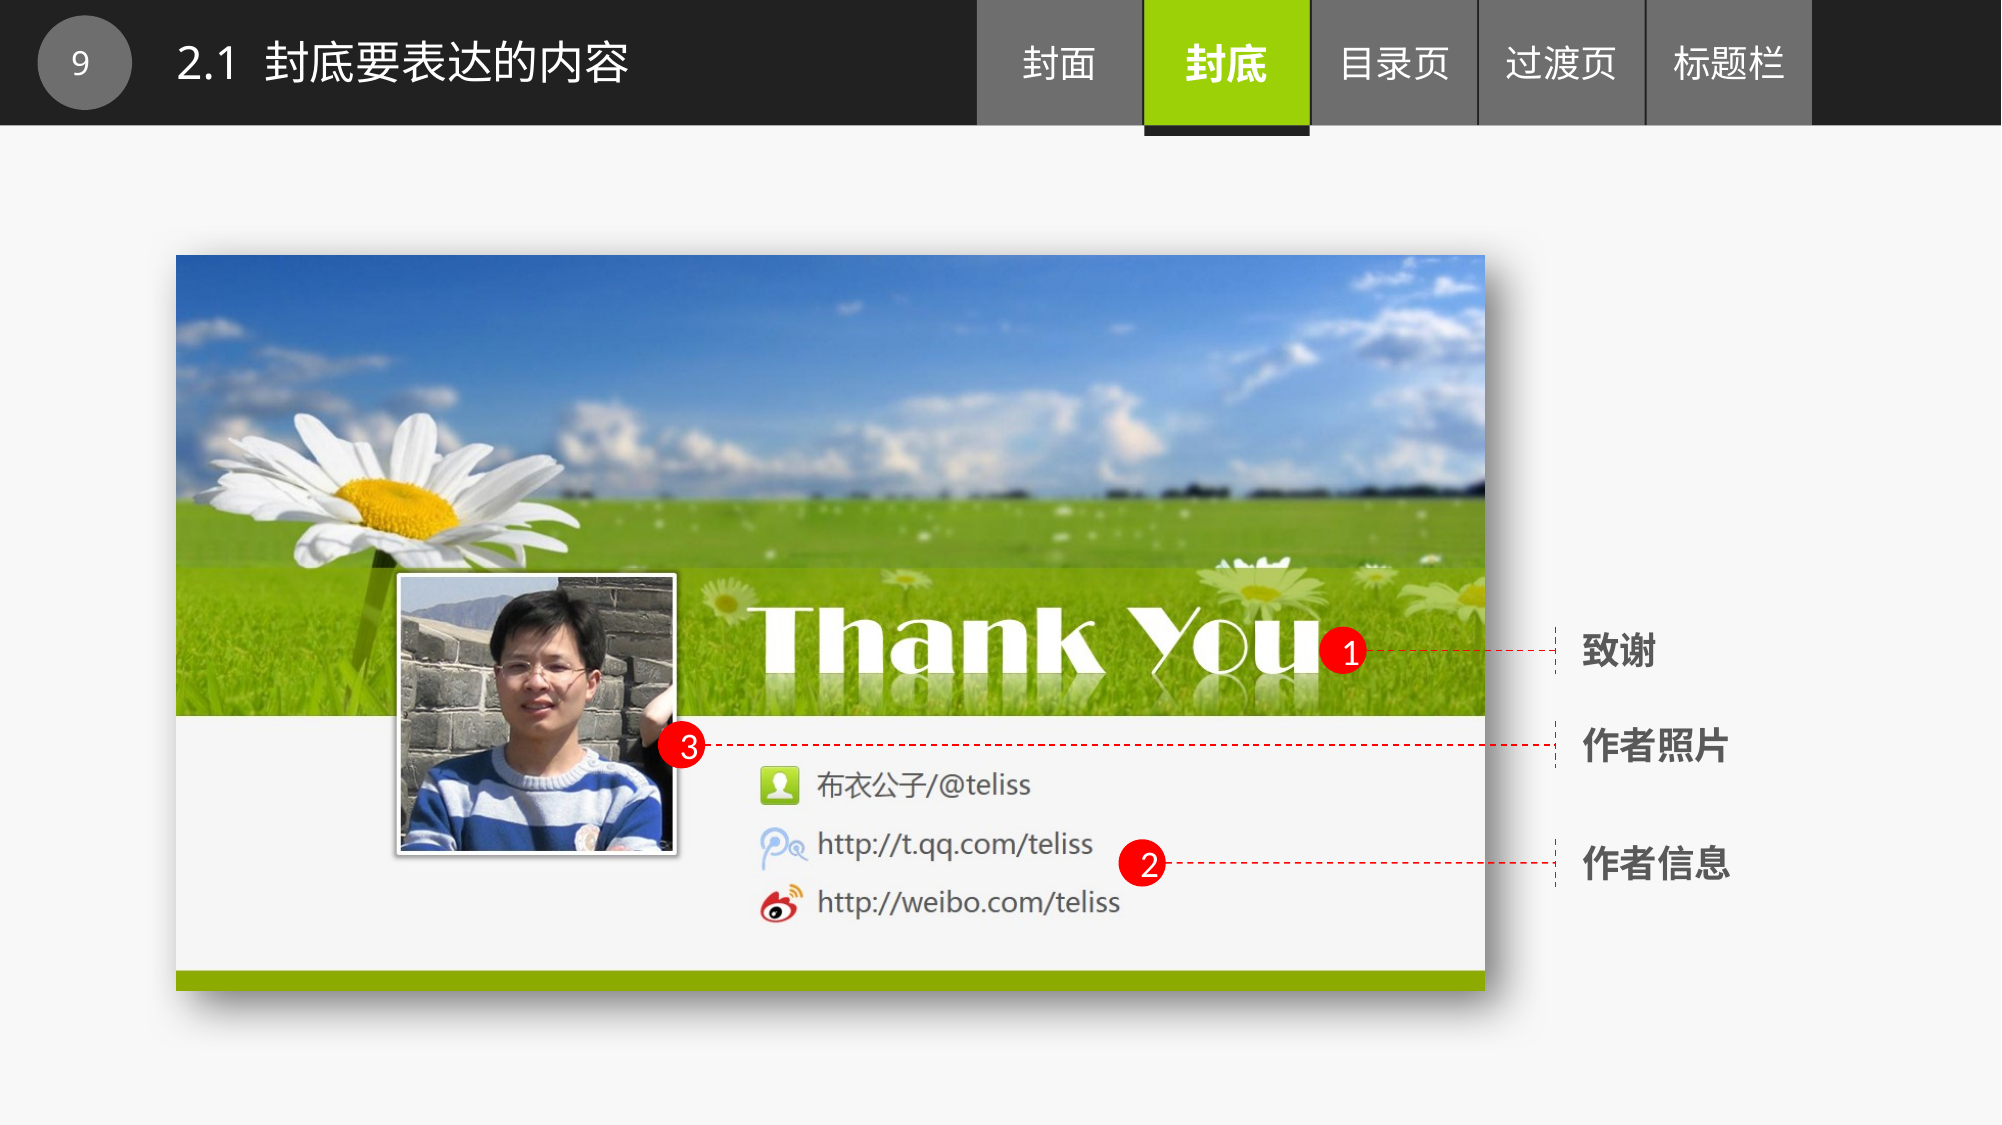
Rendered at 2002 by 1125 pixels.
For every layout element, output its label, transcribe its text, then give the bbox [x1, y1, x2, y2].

text_box 作者照片 [1567, 714, 1922, 775]
picture [176, 254, 1486, 991]
text_box 作者信息 [1567, 832, 1757, 893]
text_box 致谢 [1567, 619, 1757, 680]
text_box 2.1 封底要表达的内容 [161, 25, 977, 96]
